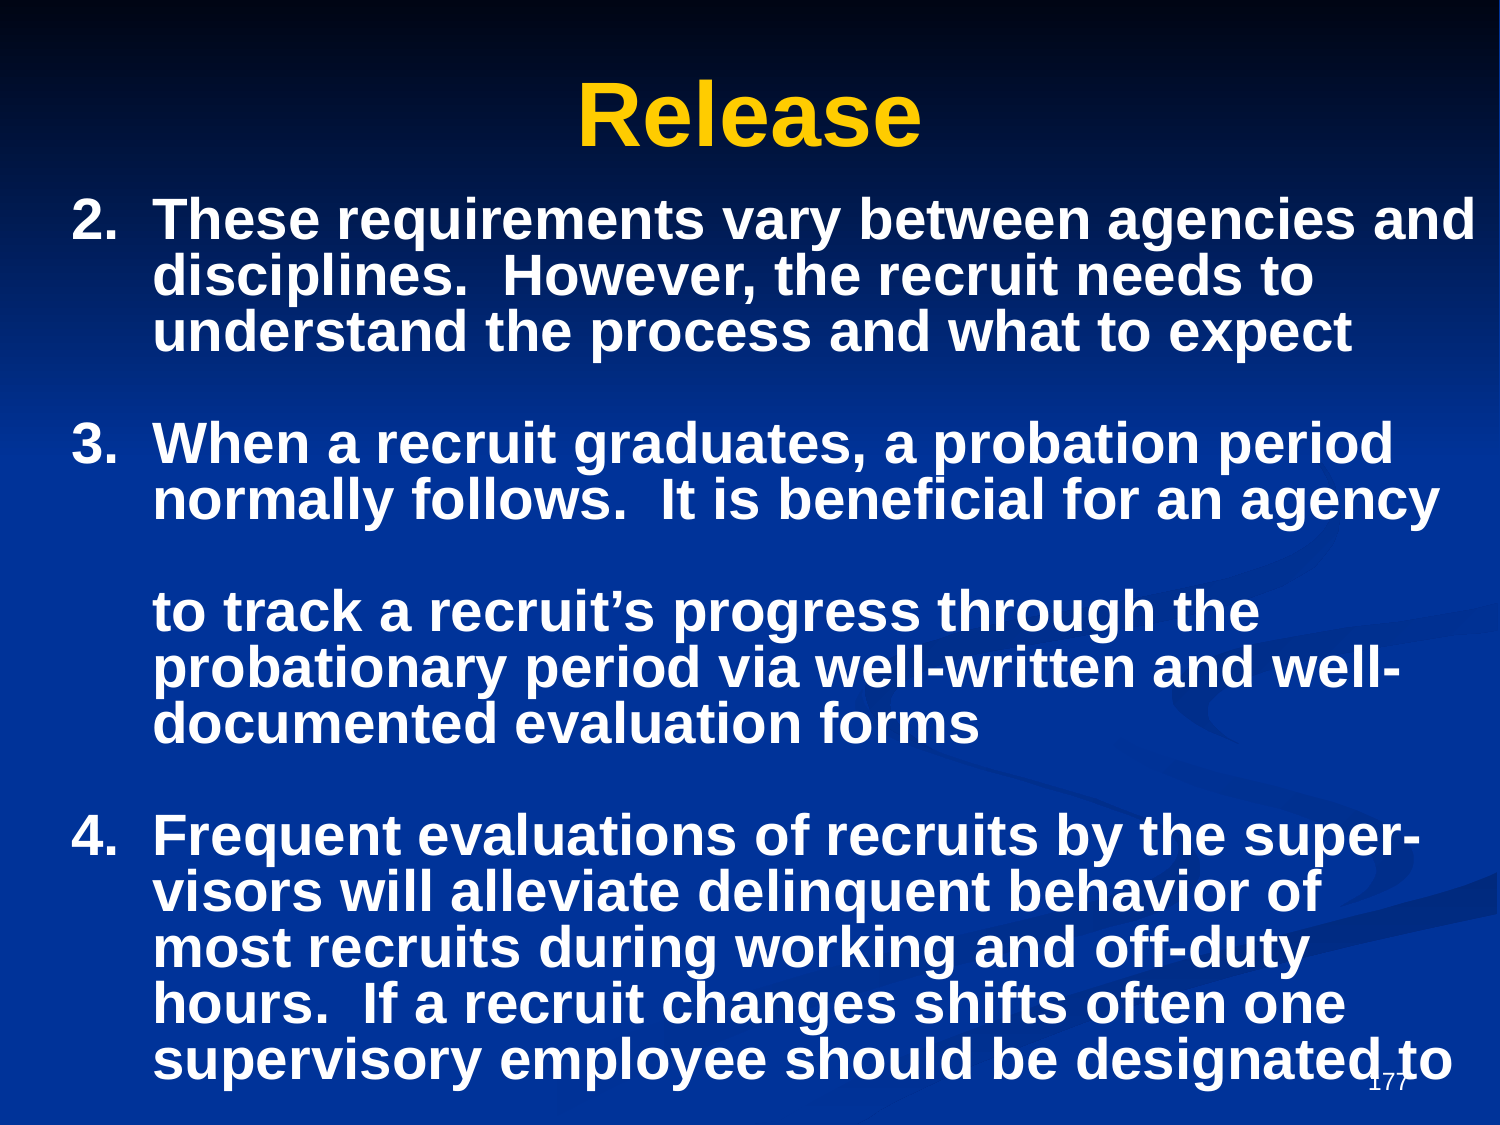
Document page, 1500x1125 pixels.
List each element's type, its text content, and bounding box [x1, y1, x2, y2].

list 2. These requirements vary between agencies and disciplines. However, the recruit needs to understand the process and what to expect 3. When a recruit graduates, a probation period normally follows. It is beneficial for an agency to track a recruit’s progress through the probationary period via well-written and well- documented evaluation forms 4. Frequent evaluations of recruits by the super- visors will alleviate delinquent behavior of most recruits during working and off-duty hours. If a recruit changes shifts often one supervisory employee should be designated to track his overall progress by reviewing evals [0, 187, 1500, 931]
title Release [74, 44, 1426, 176]
slide_number 177 [1074, 1024, 1426, 1104]
